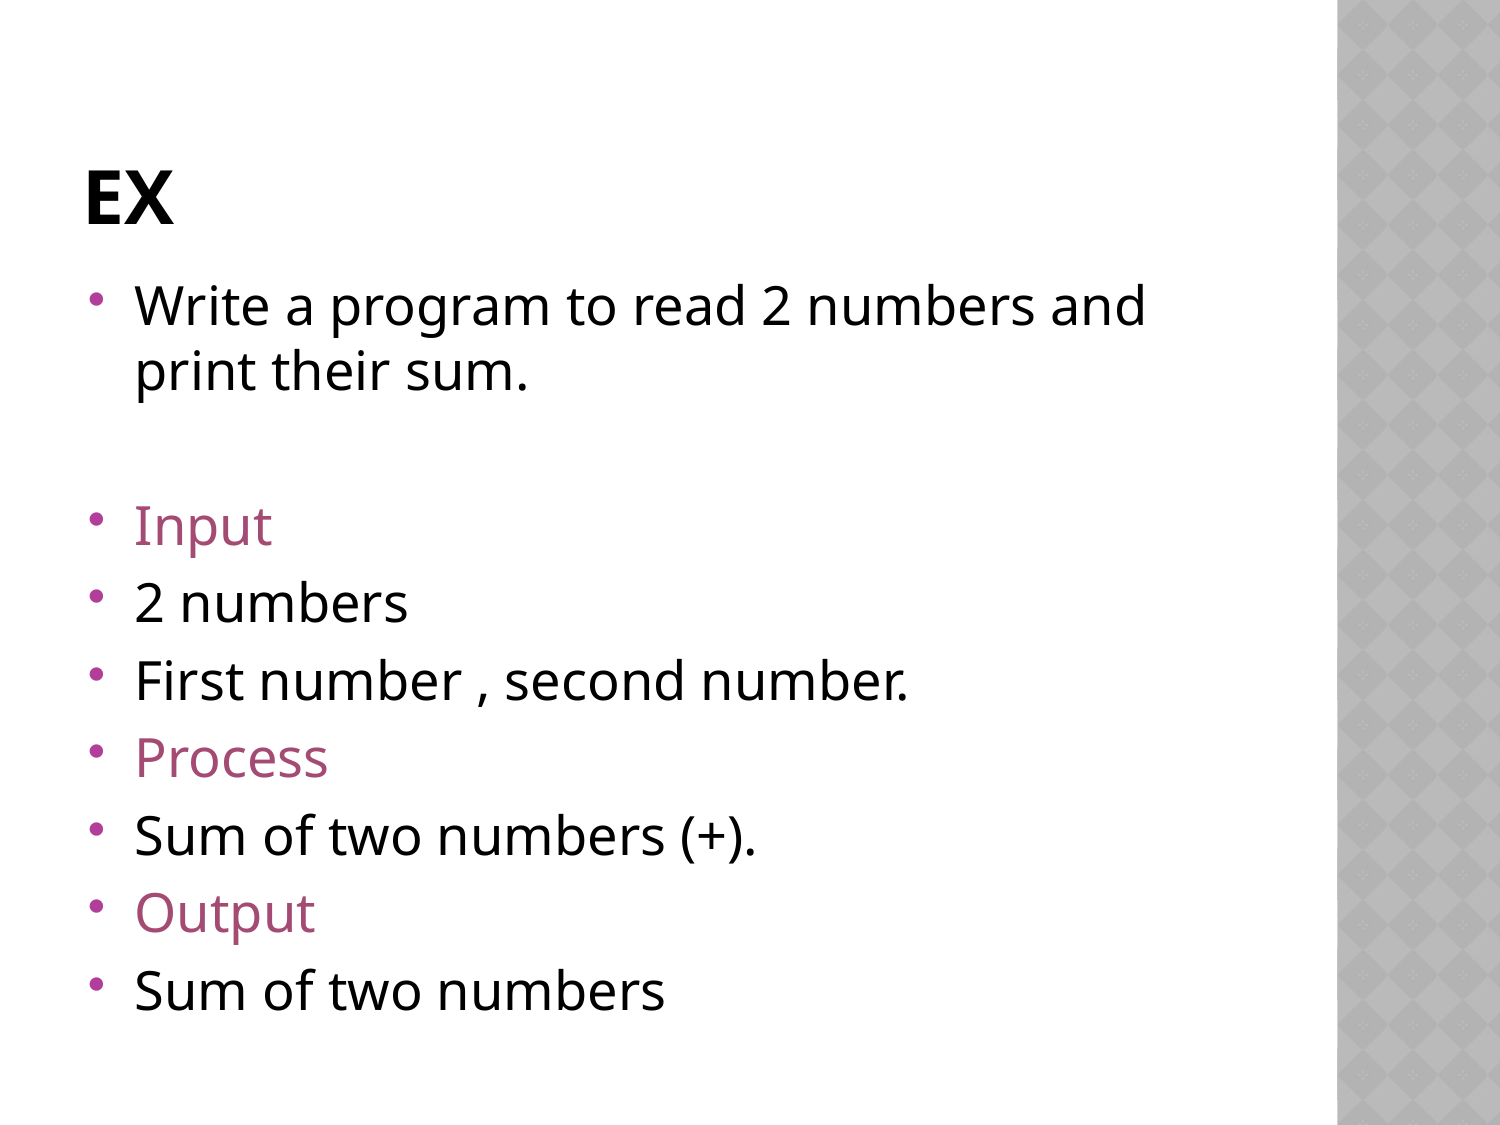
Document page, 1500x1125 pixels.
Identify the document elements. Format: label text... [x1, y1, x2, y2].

title EX [75, 52, 1263, 240]
list Write a program to read 2 numbers and print their sum. Input 2 numbers First number , second number. Process Sum of two numbers (+). Output Sum of two numbers [75, 264, 1263, 1059]
